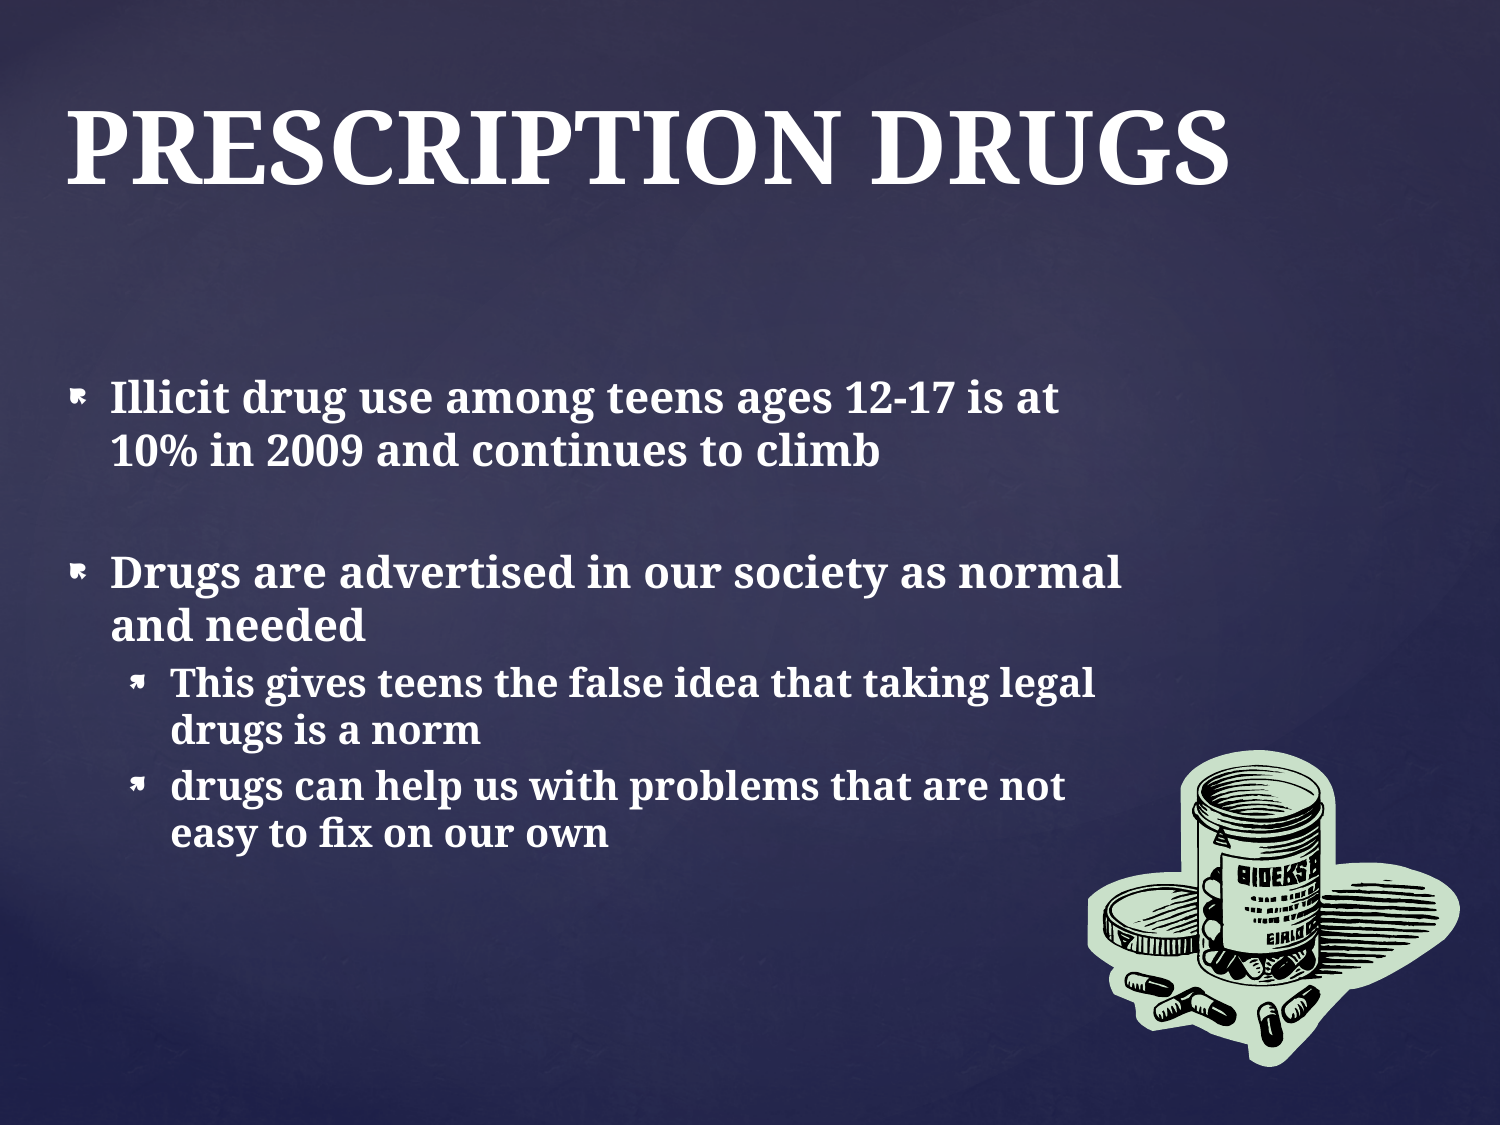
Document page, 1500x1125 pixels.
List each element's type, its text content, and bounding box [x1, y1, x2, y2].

picture [1086, 749, 1462, 1069]
list Illicit drug use among teens ages 12-17 is at 10% in 2009 and continues to climb Drugs are advertised in our society as normal and needed This gives teens the false idea that taking legal drugs is a norm drugs can help us with problems that are not easy to fix on our own [50, 249, 1175, 975]
title PRESCRIPTION DRUGS [50, 62, 1288, 213]
